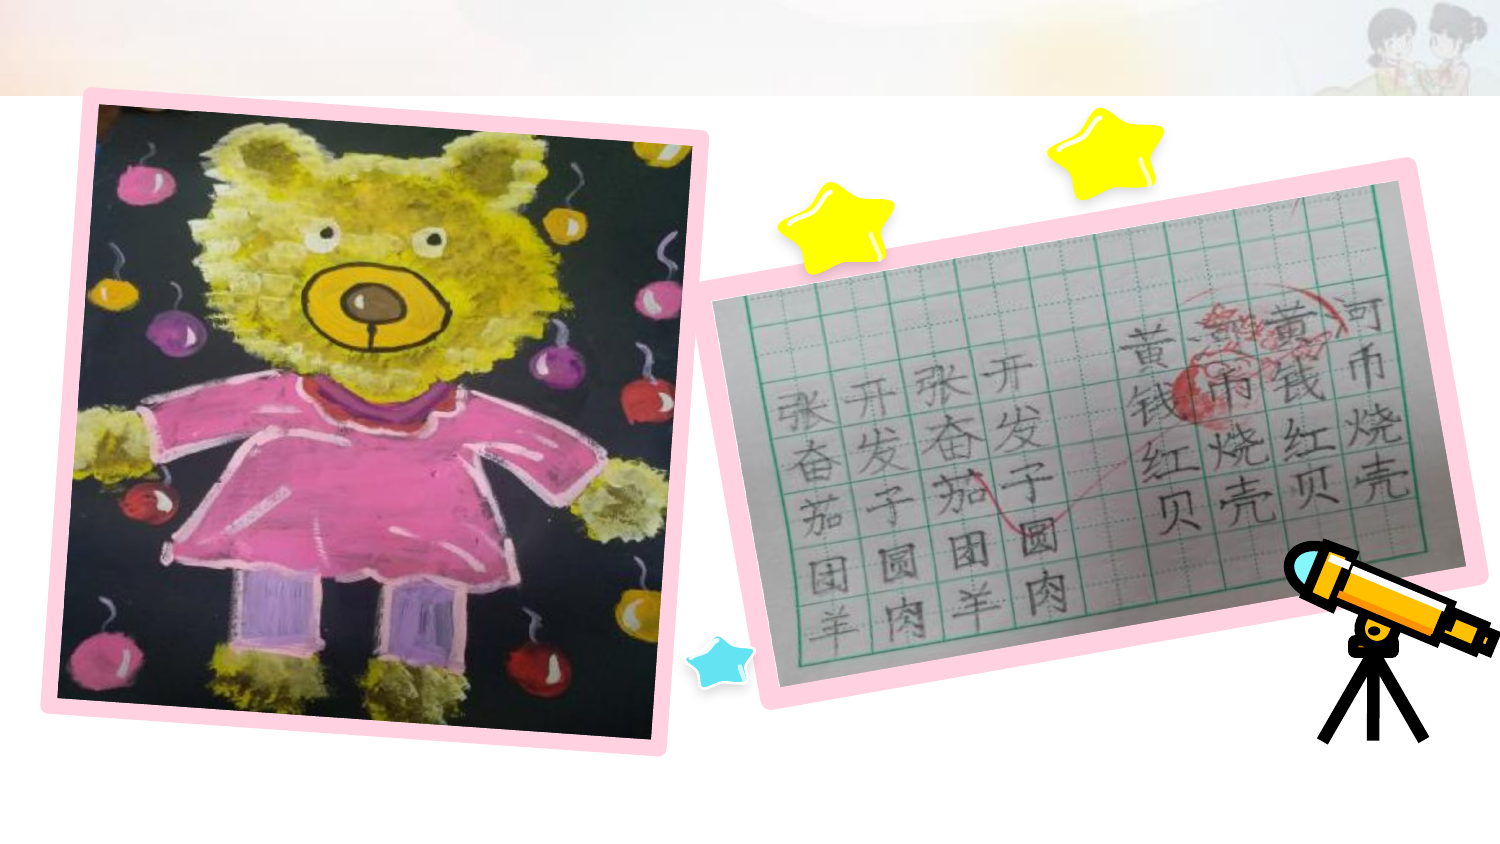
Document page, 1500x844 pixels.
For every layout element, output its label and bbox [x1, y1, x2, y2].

text_box [779, 181, 897, 268]
text_box [1049, 107, 1167, 194]
picture [0, 0, 1500, 96]
picture [58, 105, 692, 739]
picture [713, 181, 1464, 687]
text_box [685, 633, 757, 687]
text_box [1281, 557, 1500, 742]
